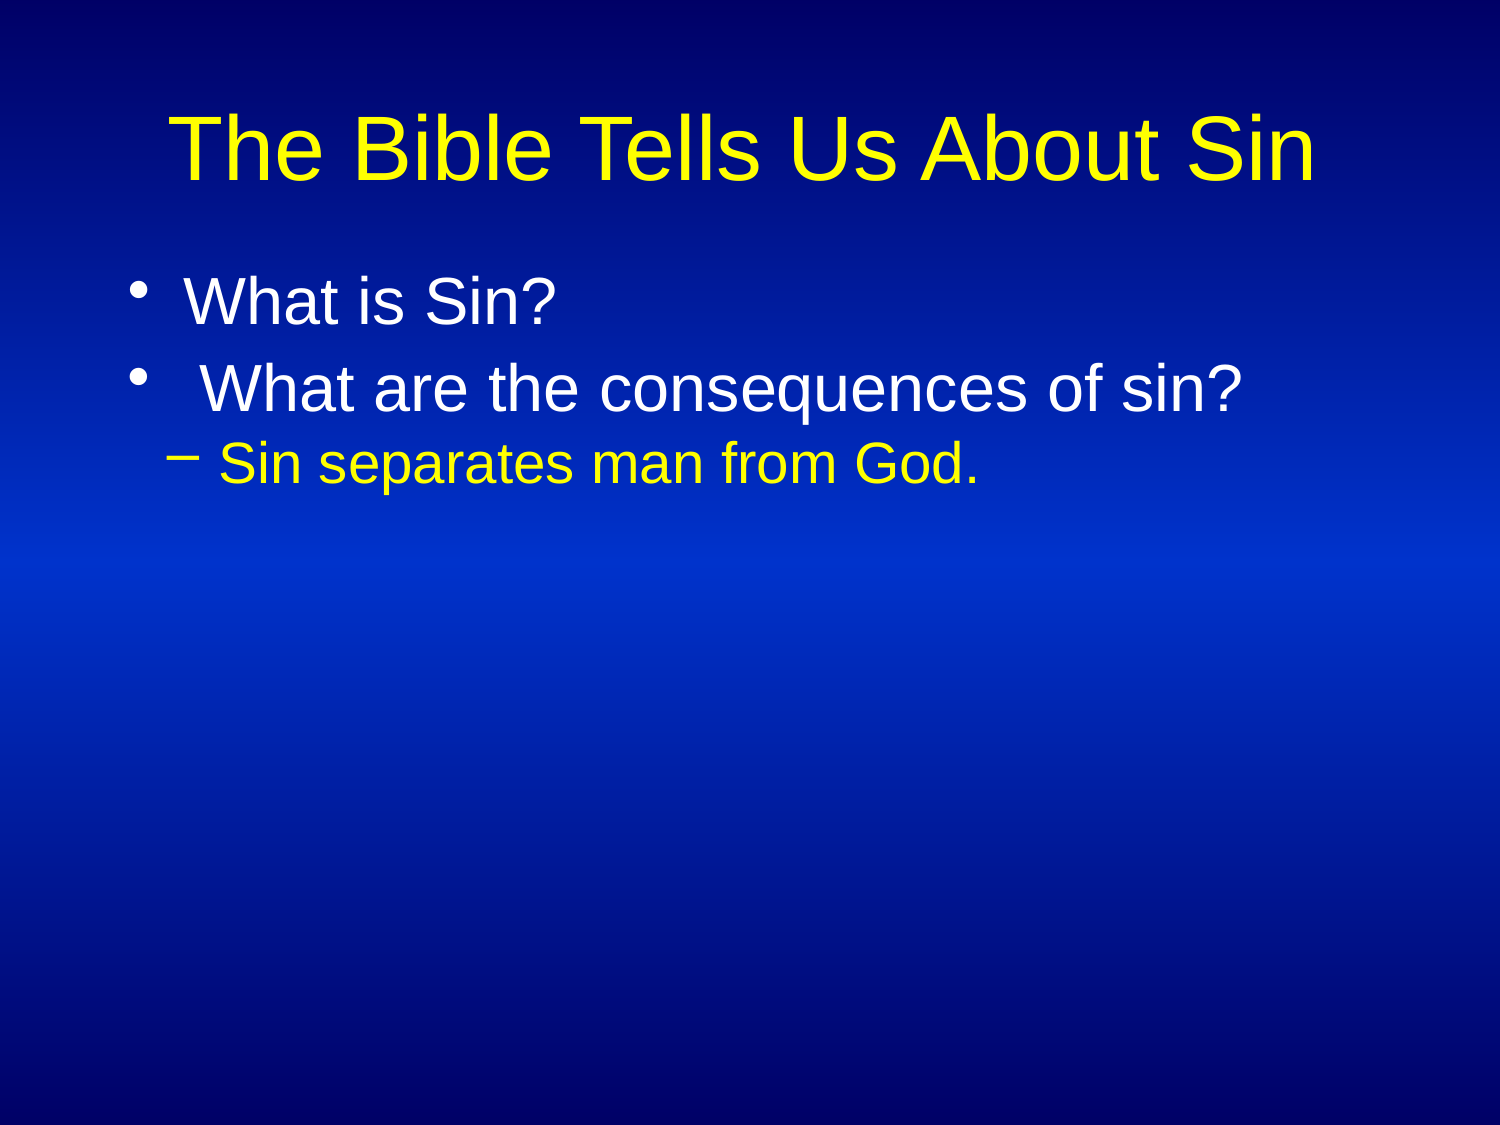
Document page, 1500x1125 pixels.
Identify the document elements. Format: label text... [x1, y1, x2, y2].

list What is Sin? [112, 249, 1450, 338]
title The Bible Tells Us About Sin [50, 50, 1438, 238]
text_box What are the consequences of sin? Sin separates man from God. [112, 337, 1413, 563]
